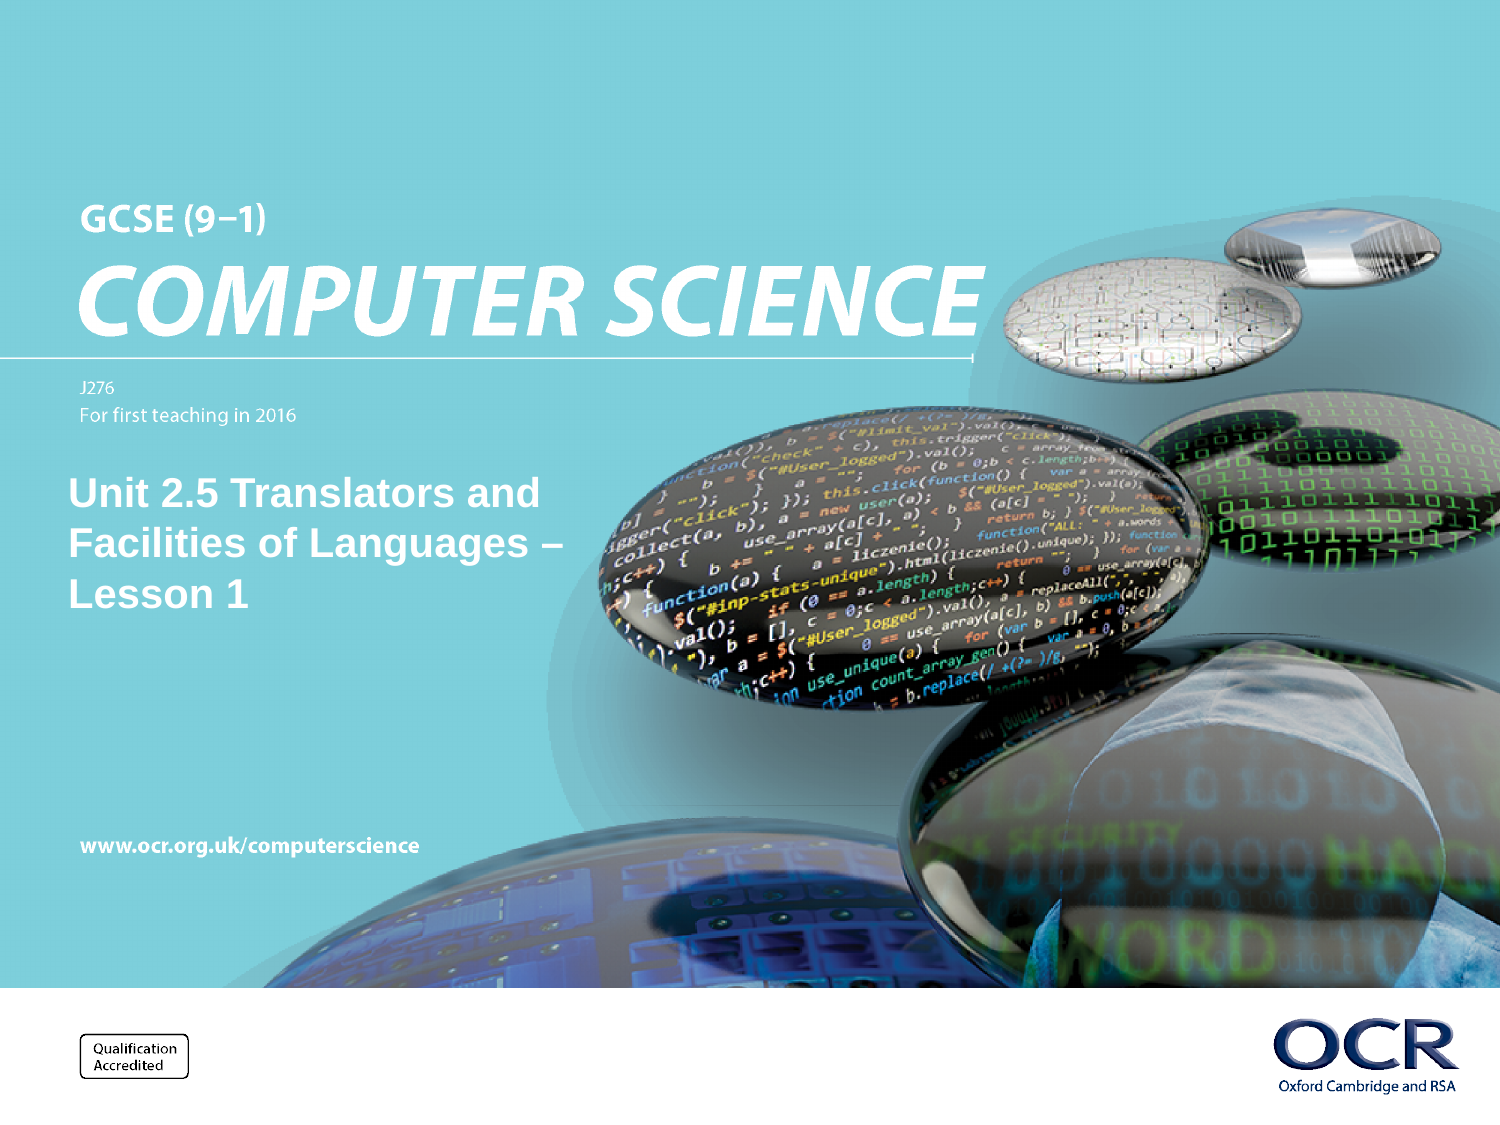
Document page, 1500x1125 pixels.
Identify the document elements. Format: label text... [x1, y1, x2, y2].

picture [0, 0, 1500, 1125]
title Unit 2.5 Translators and Facilities of Languages – Lesson 1 [53, 420, 597, 662]
